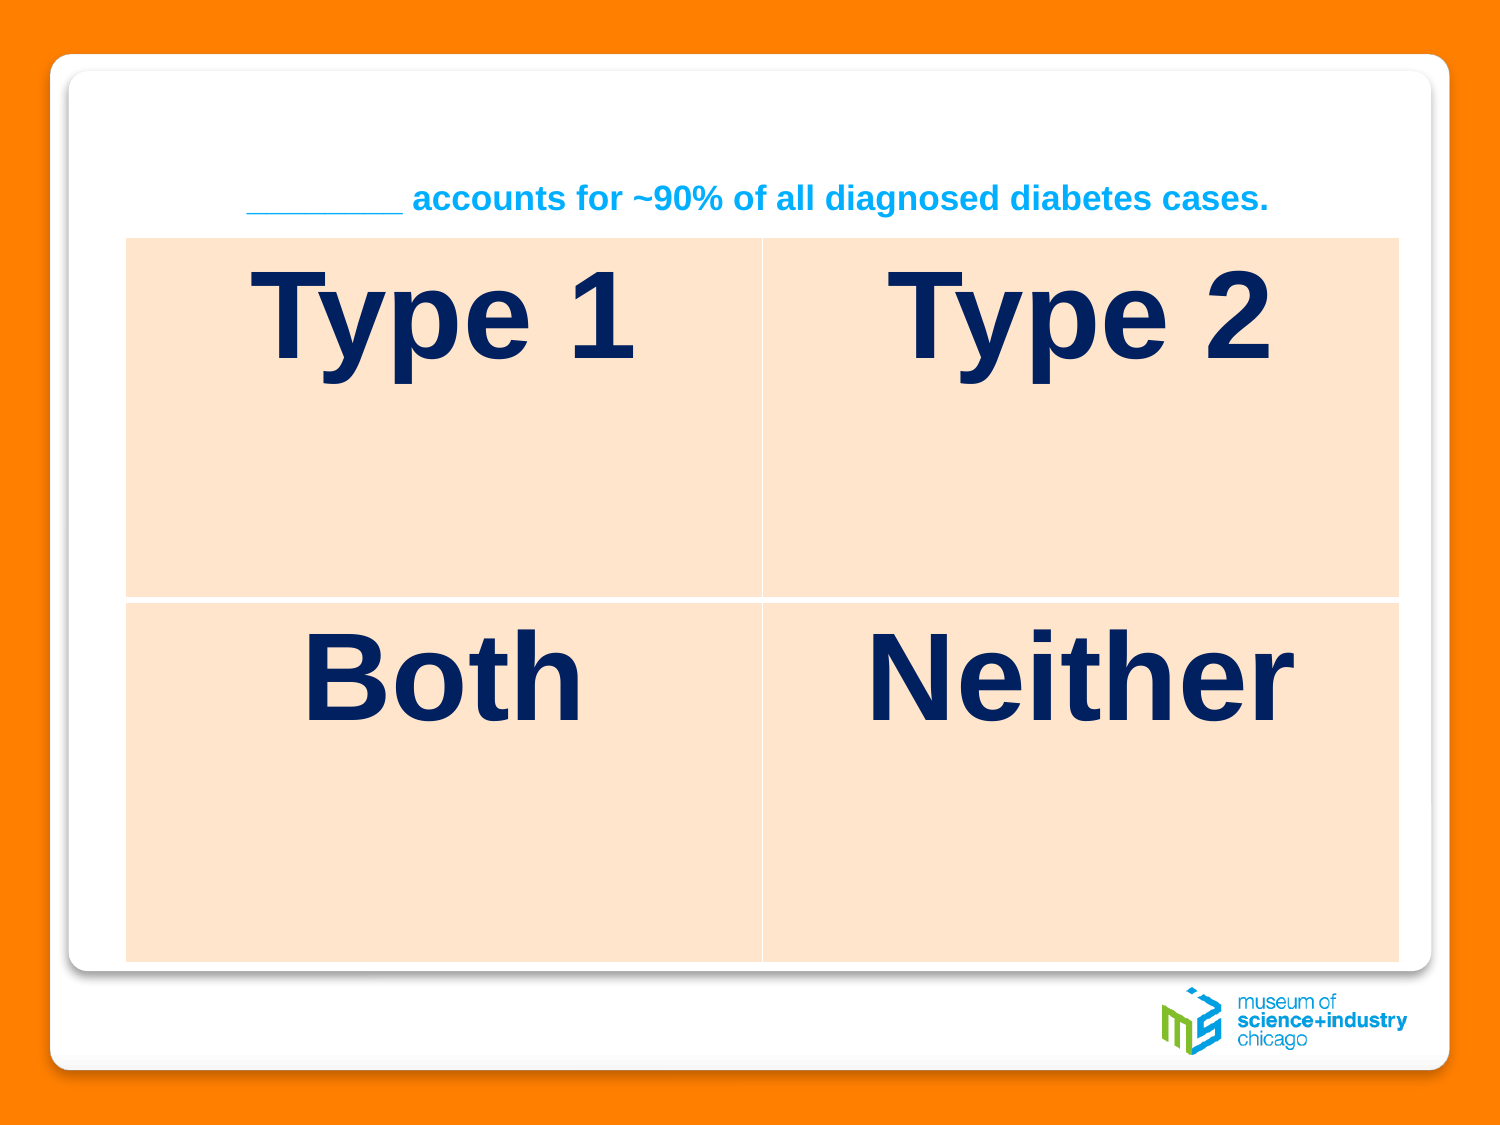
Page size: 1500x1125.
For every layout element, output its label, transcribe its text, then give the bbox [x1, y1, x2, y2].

table_cell Neither [763, 603, 1399, 962]
title ________ accounts for ~90% of all diagnosed diabetes cases. [87, 125, 1430, 225]
table_header Type 1 [126, 238, 762, 597]
table_header Type 2 [763, 238, 1399, 597]
picture [1162, 987, 1407, 1055]
table_cell Both [126, 603, 762, 962]
